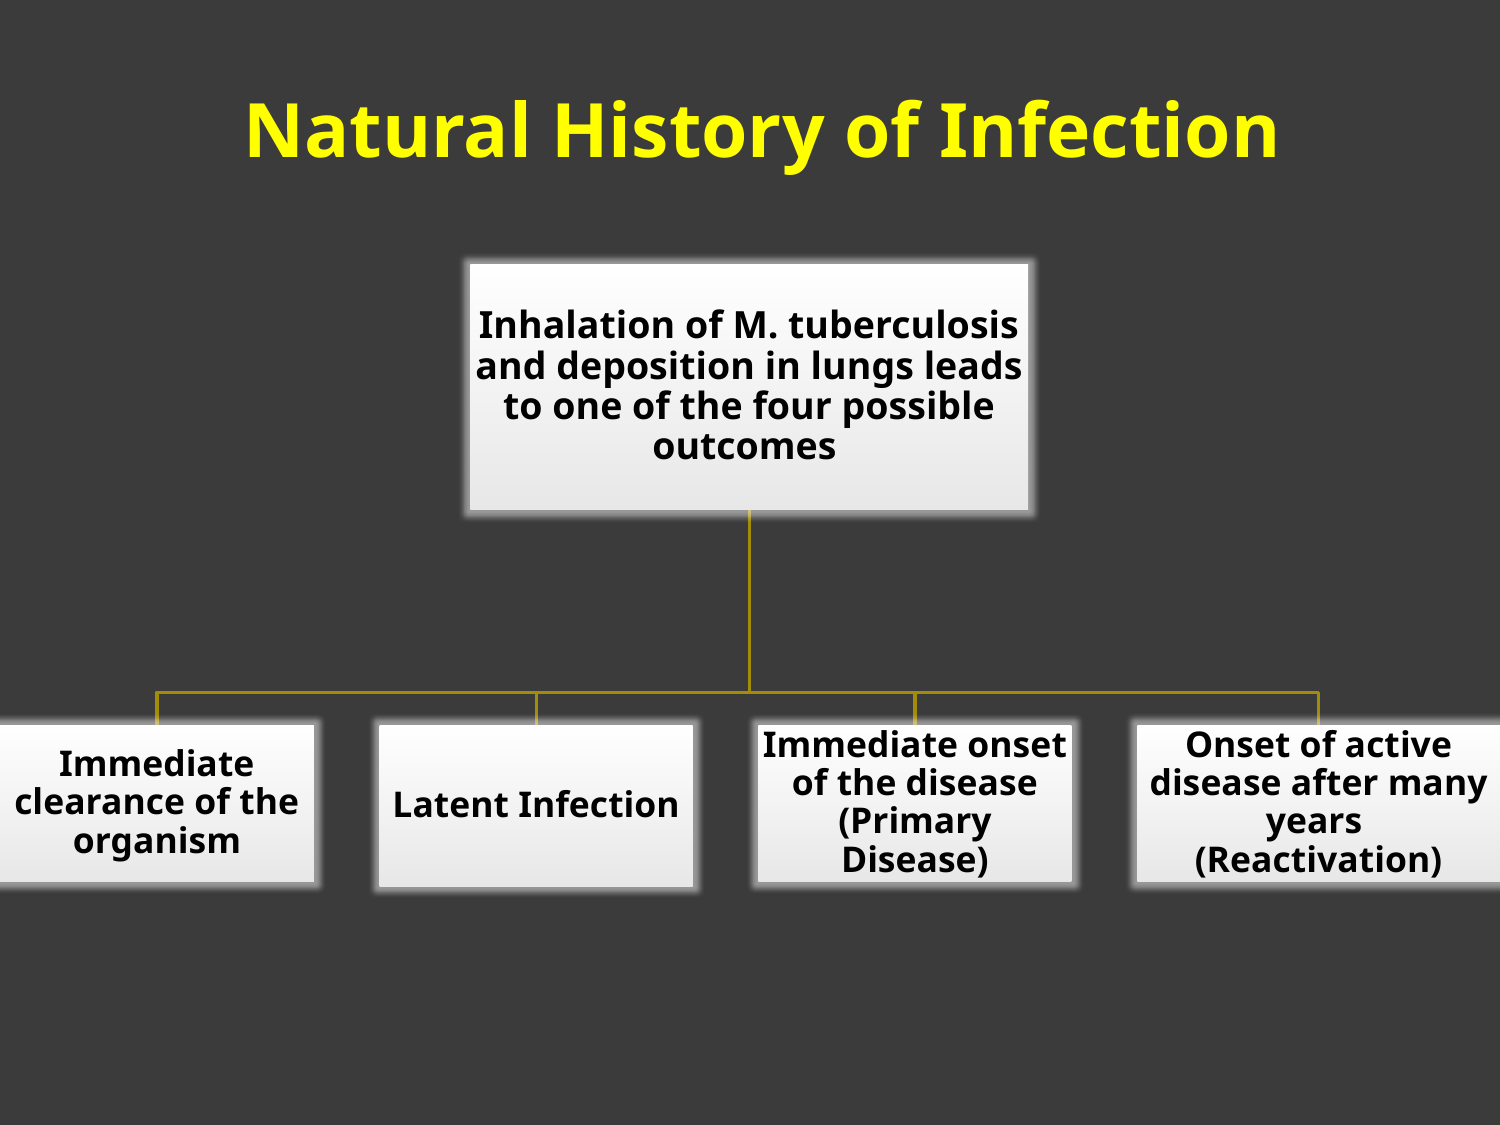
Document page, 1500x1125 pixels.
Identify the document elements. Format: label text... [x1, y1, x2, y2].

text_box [0, 174, 1500, 1125]
text_box Natural History of Infection [174, 74, 1350, 164]
